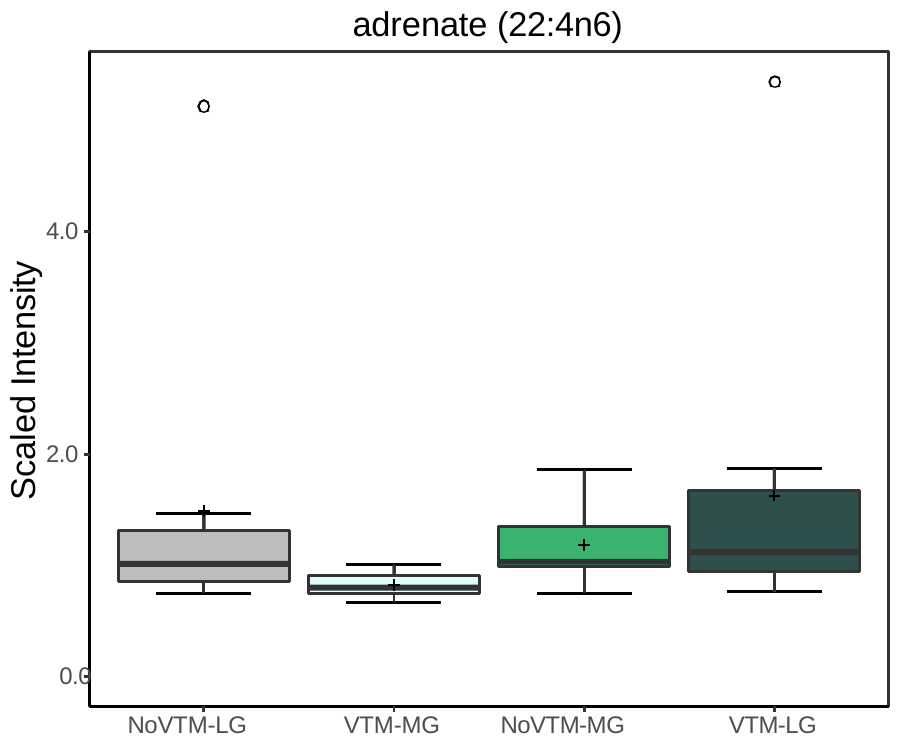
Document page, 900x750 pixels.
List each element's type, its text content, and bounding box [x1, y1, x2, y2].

text_box adrenate (22:4n6) [350, 0, 628, 44]
footer 0.0 [57, 661, 95, 750]
text_box NoVTM-MG [498, 721, 663, 738]
text_box 2.0 [45, 436, 78, 468]
text_box Scaled Intensity [1, 256, 45, 503]
text_box VTM-LG [726, 721, 822, 738]
text_box 4.0 [44, 213, 78, 245]
slide_number NoVTM-LG [125, 721, 257, 750]
text_box VTM-MG [341, 721, 463, 738]
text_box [83, 50, 891, 713]
